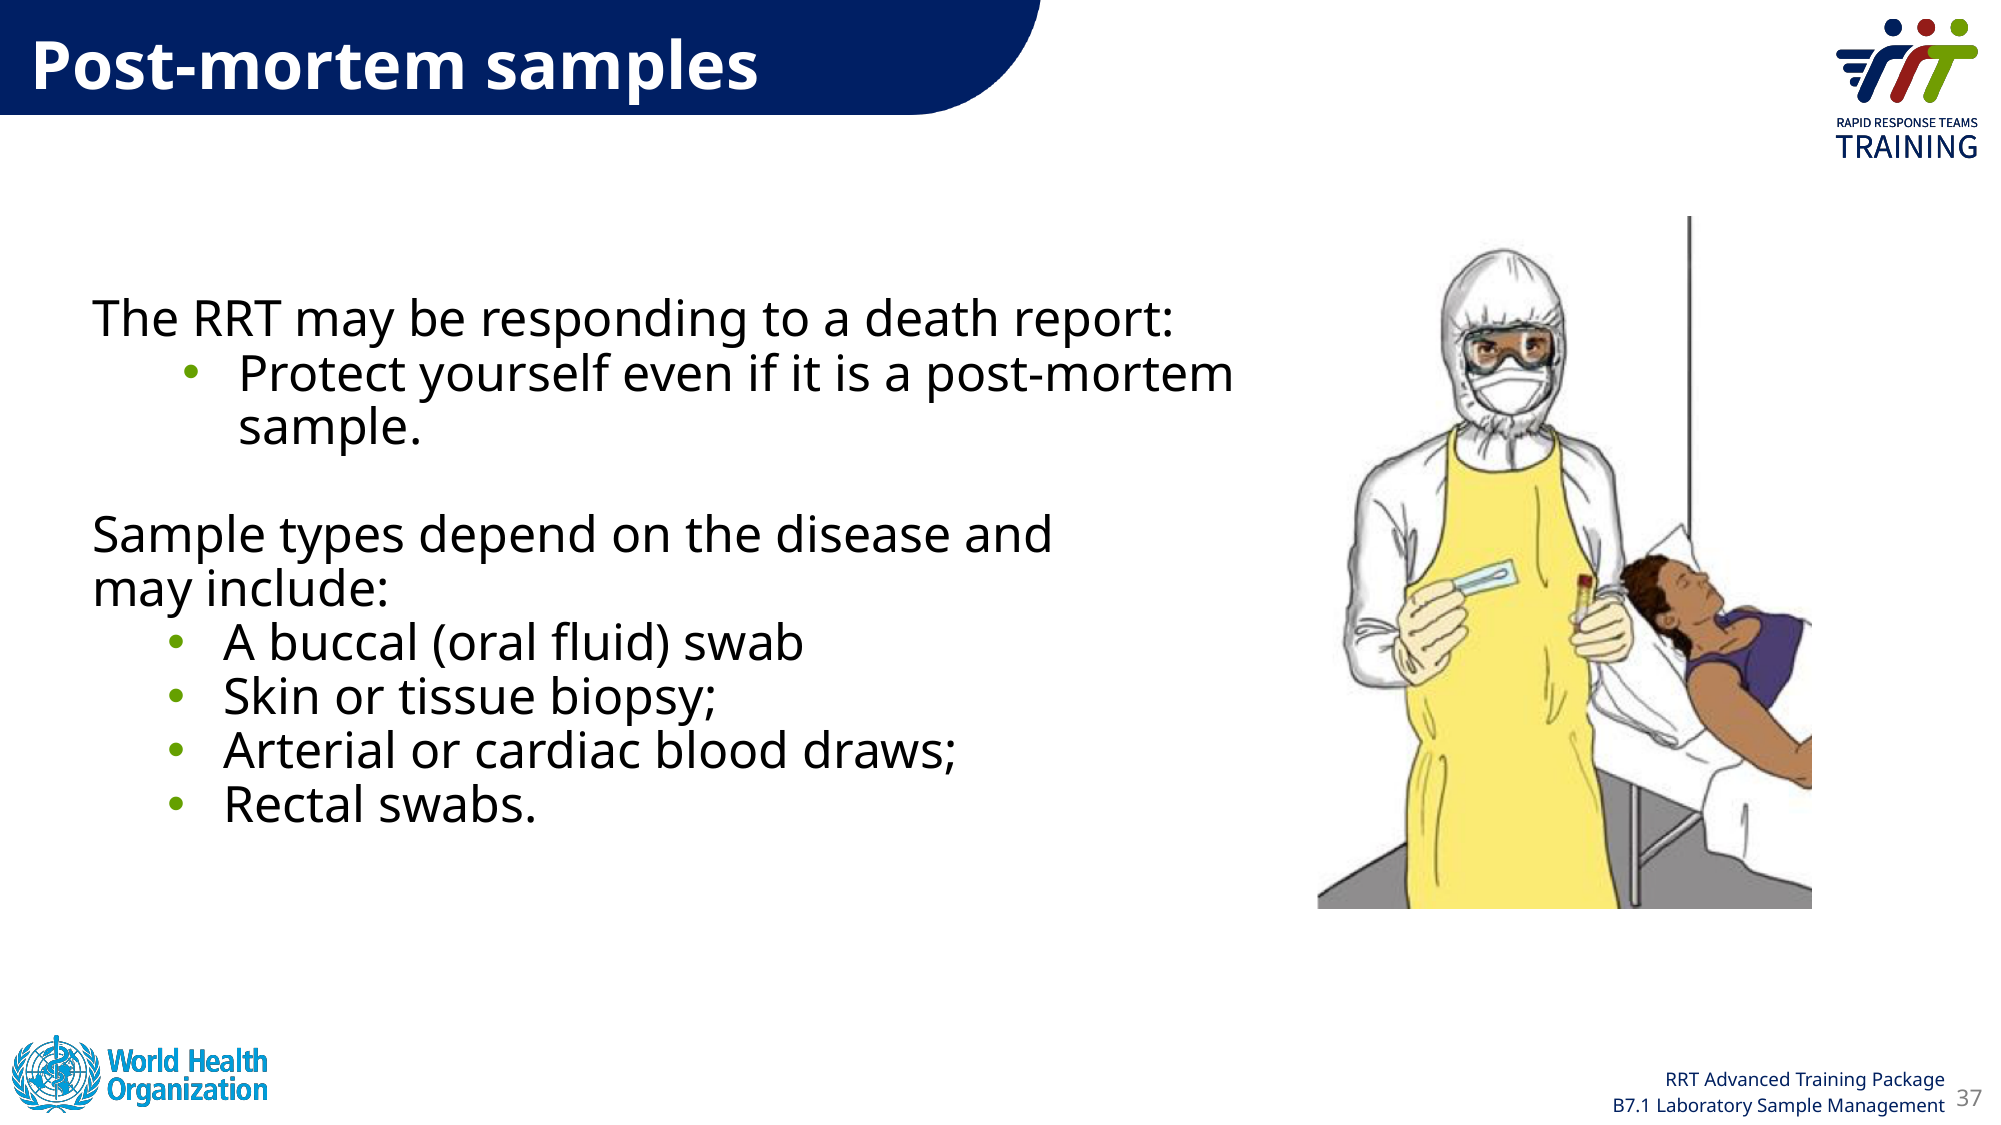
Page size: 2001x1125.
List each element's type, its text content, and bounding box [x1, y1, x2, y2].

picture [36, 1088, 78, 1105]
picture [1291, 215, 1812, 910]
picture [34, 1054, 43, 1078]
text_box Post-mortem samples [22, 15, 1496, 122]
picture [40, 1062, 47, 1070]
picture [30, 1083, 37, 1091]
picture [12, 1083, 48, 1113]
picture [59, 1035, 267, 1113]
picture [71, 1053, 90, 1091]
picture [0, 0, 1042, 115]
picture [12, 1035, 54, 1068]
picture [22, 1062, 26, 1077]
picture [50, 1108, 62, 1113]
list The RRT may be responding to a death report: Protect yourself even if it is a post-mortem sample. Sample types depend on the disease and may include: A buccal (oral fluid) swab Skin or tissue biopsy; Arterial or cardiac blood draws; Rectal swabs. [84, 285, 1275, 840]
picture [1835, 19, 1978, 167]
picture [24, 1054, 36, 1087]
picture [46, 1056, 54, 1062]
